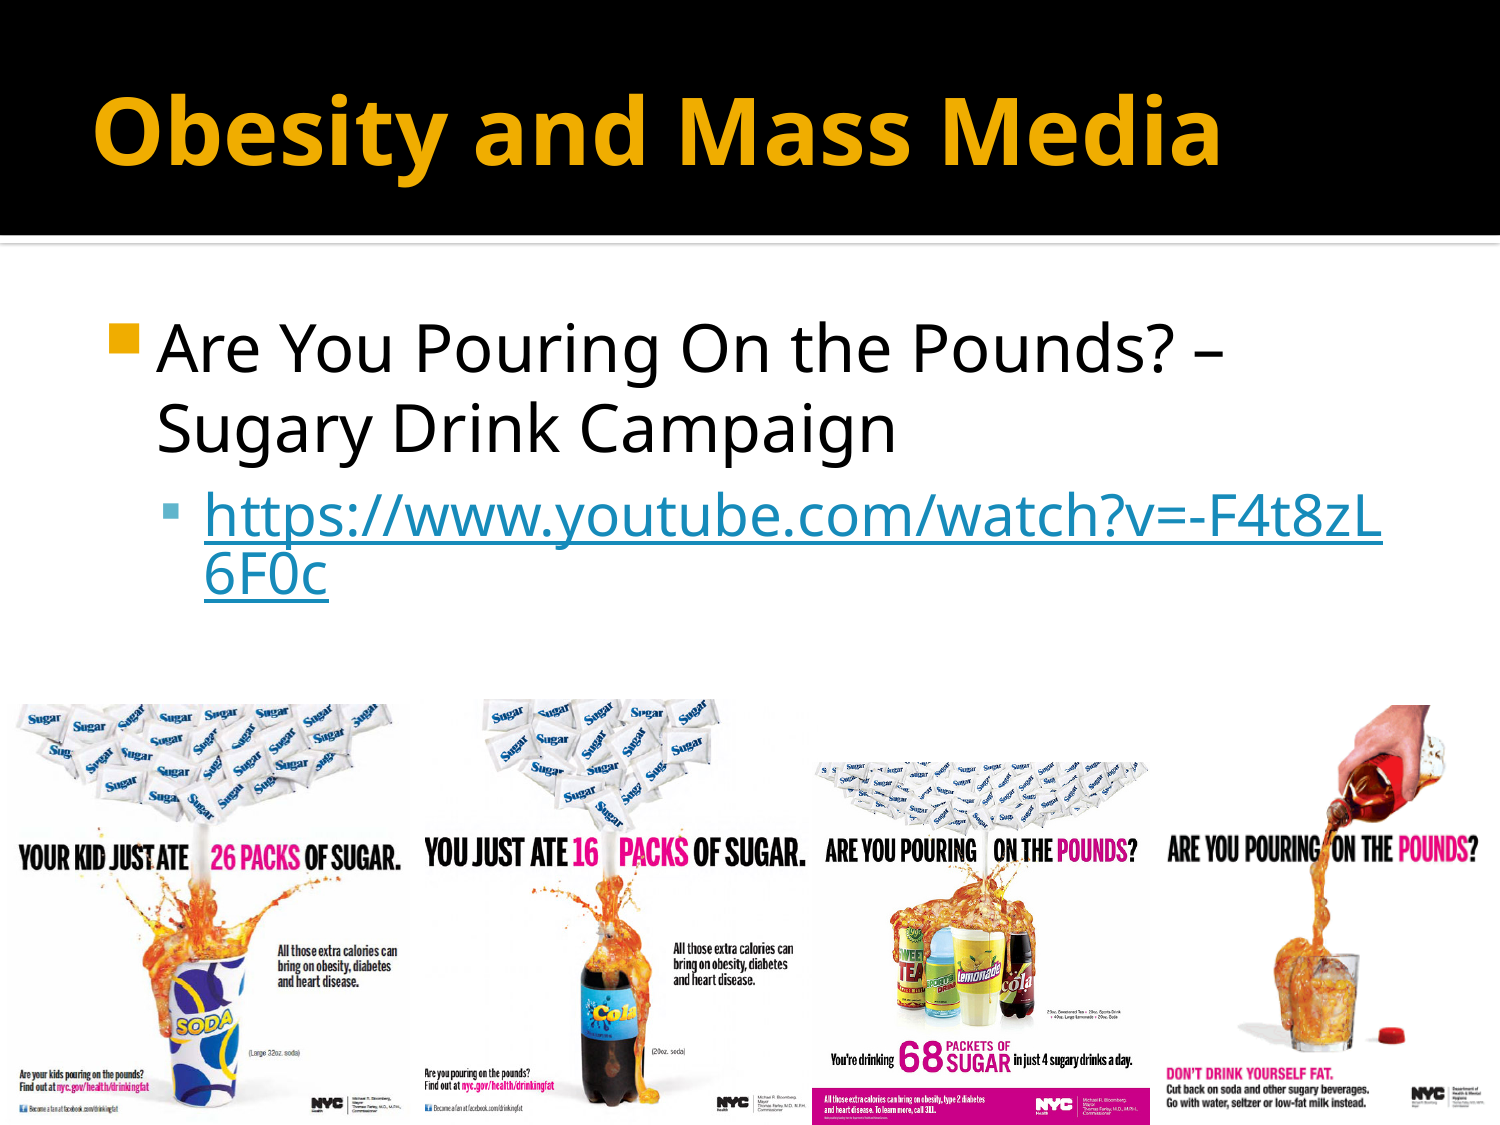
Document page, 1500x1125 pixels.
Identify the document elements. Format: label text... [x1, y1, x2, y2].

picture [0, 699, 1500, 1125]
list Are You Pouring On the Pounds? – Sugary Drink Campaign https://www.youtube.com/watch?v=-F4t8zL6F0c [75, 291, 1425, 760]
title Obesity and Mass Media [75, 25, 1425, 231]
